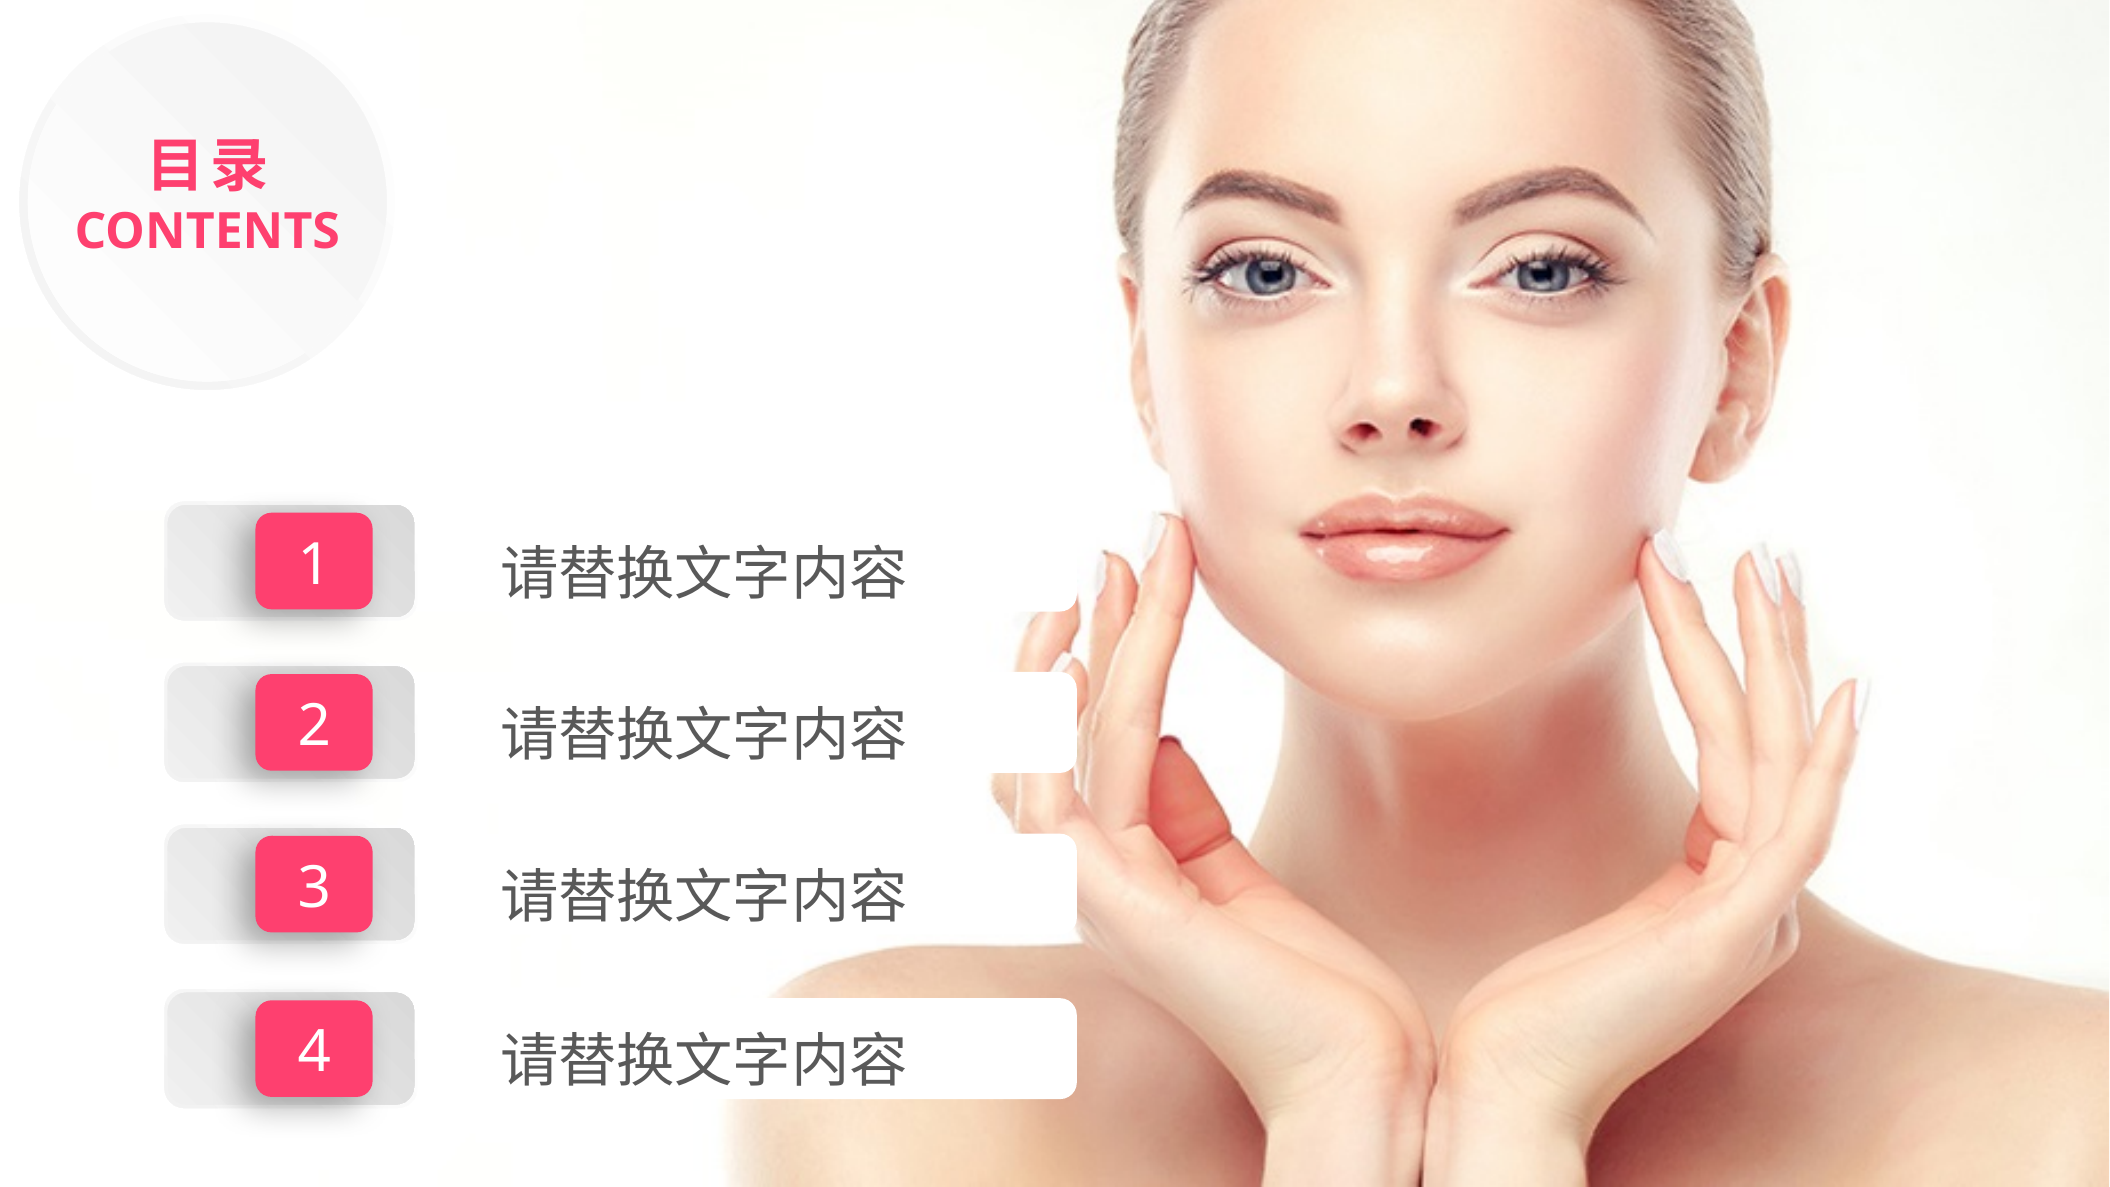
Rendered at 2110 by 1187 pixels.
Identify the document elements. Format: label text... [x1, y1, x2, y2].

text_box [164, 662, 418, 782]
text_box [0, 0, 2110, 1187]
text_box [418, 832, 1078, 936]
text_box [418, 670, 1078, 775]
text_box 请替换文字内容 [485, 1002, 923, 1101]
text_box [164, 989, 418, 1109]
text_box [418, 997, 1078, 1101]
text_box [164, 824, 418, 944]
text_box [19, 14, 395, 390]
text_box [418, 509, 1078, 613]
text_box 请替换文字内容 [485, 514, 923, 614]
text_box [164, 501, 418, 621]
text_box 请替换文字内容 [485, 676, 923, 775]
text_box 请替换文字内容 [485, 837, 923, 937]
